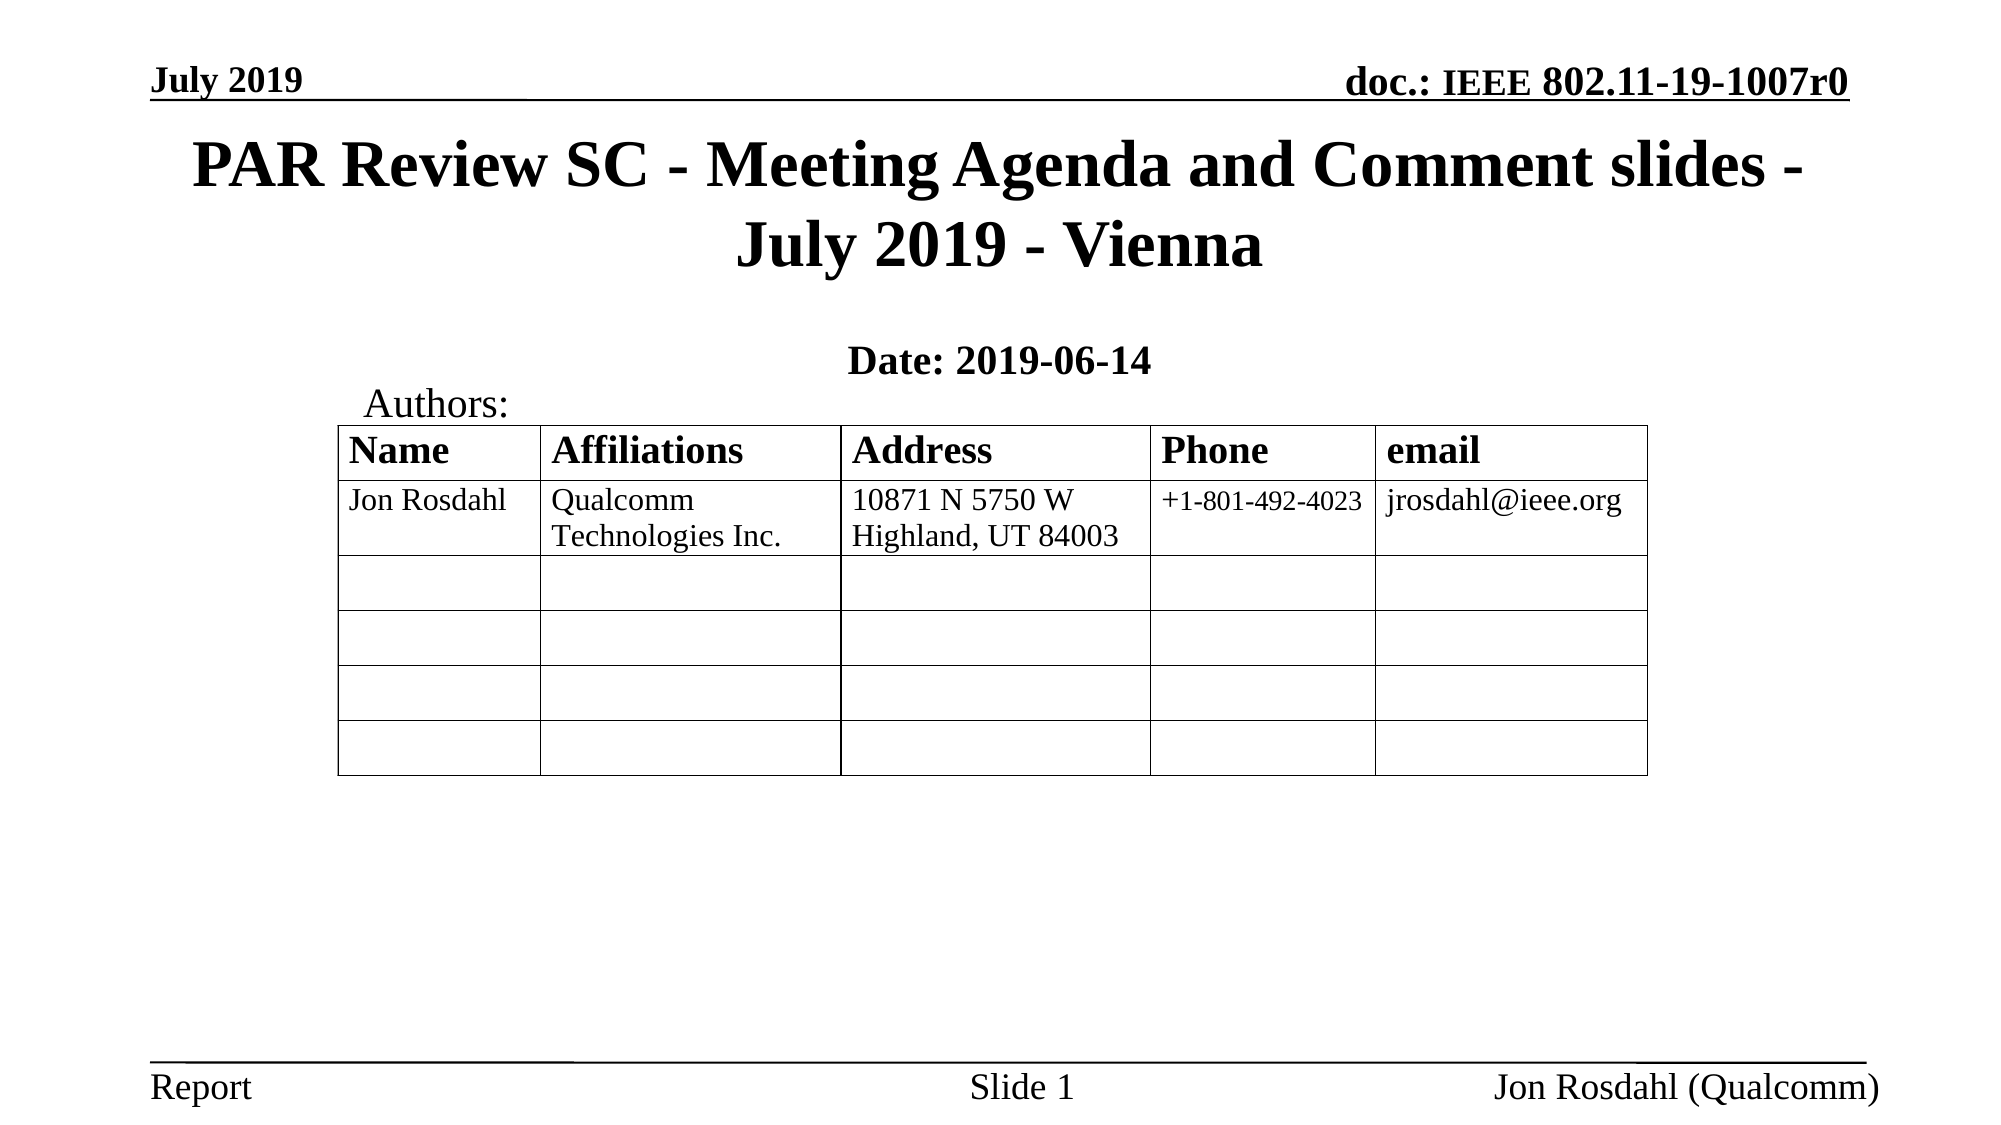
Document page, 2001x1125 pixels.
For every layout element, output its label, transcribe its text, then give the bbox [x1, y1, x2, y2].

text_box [337, 424, 1651, 823]
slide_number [149, 49, 431, 100]
text_box Authors: [348, 368, 586, 423]
title PAR Review SC - Meeting Agenda and Comment slides - July 2019 - Vienna [149, 112, 1850, 288]
footer Jon Rosdahl (Qualcomm) [1436, 1061, 1881, 1108]
list Date: 2019-06-14 [149, 324, 1850, 1000]
slide_number Slide 1 [950, 1061, 1095, 1125]
